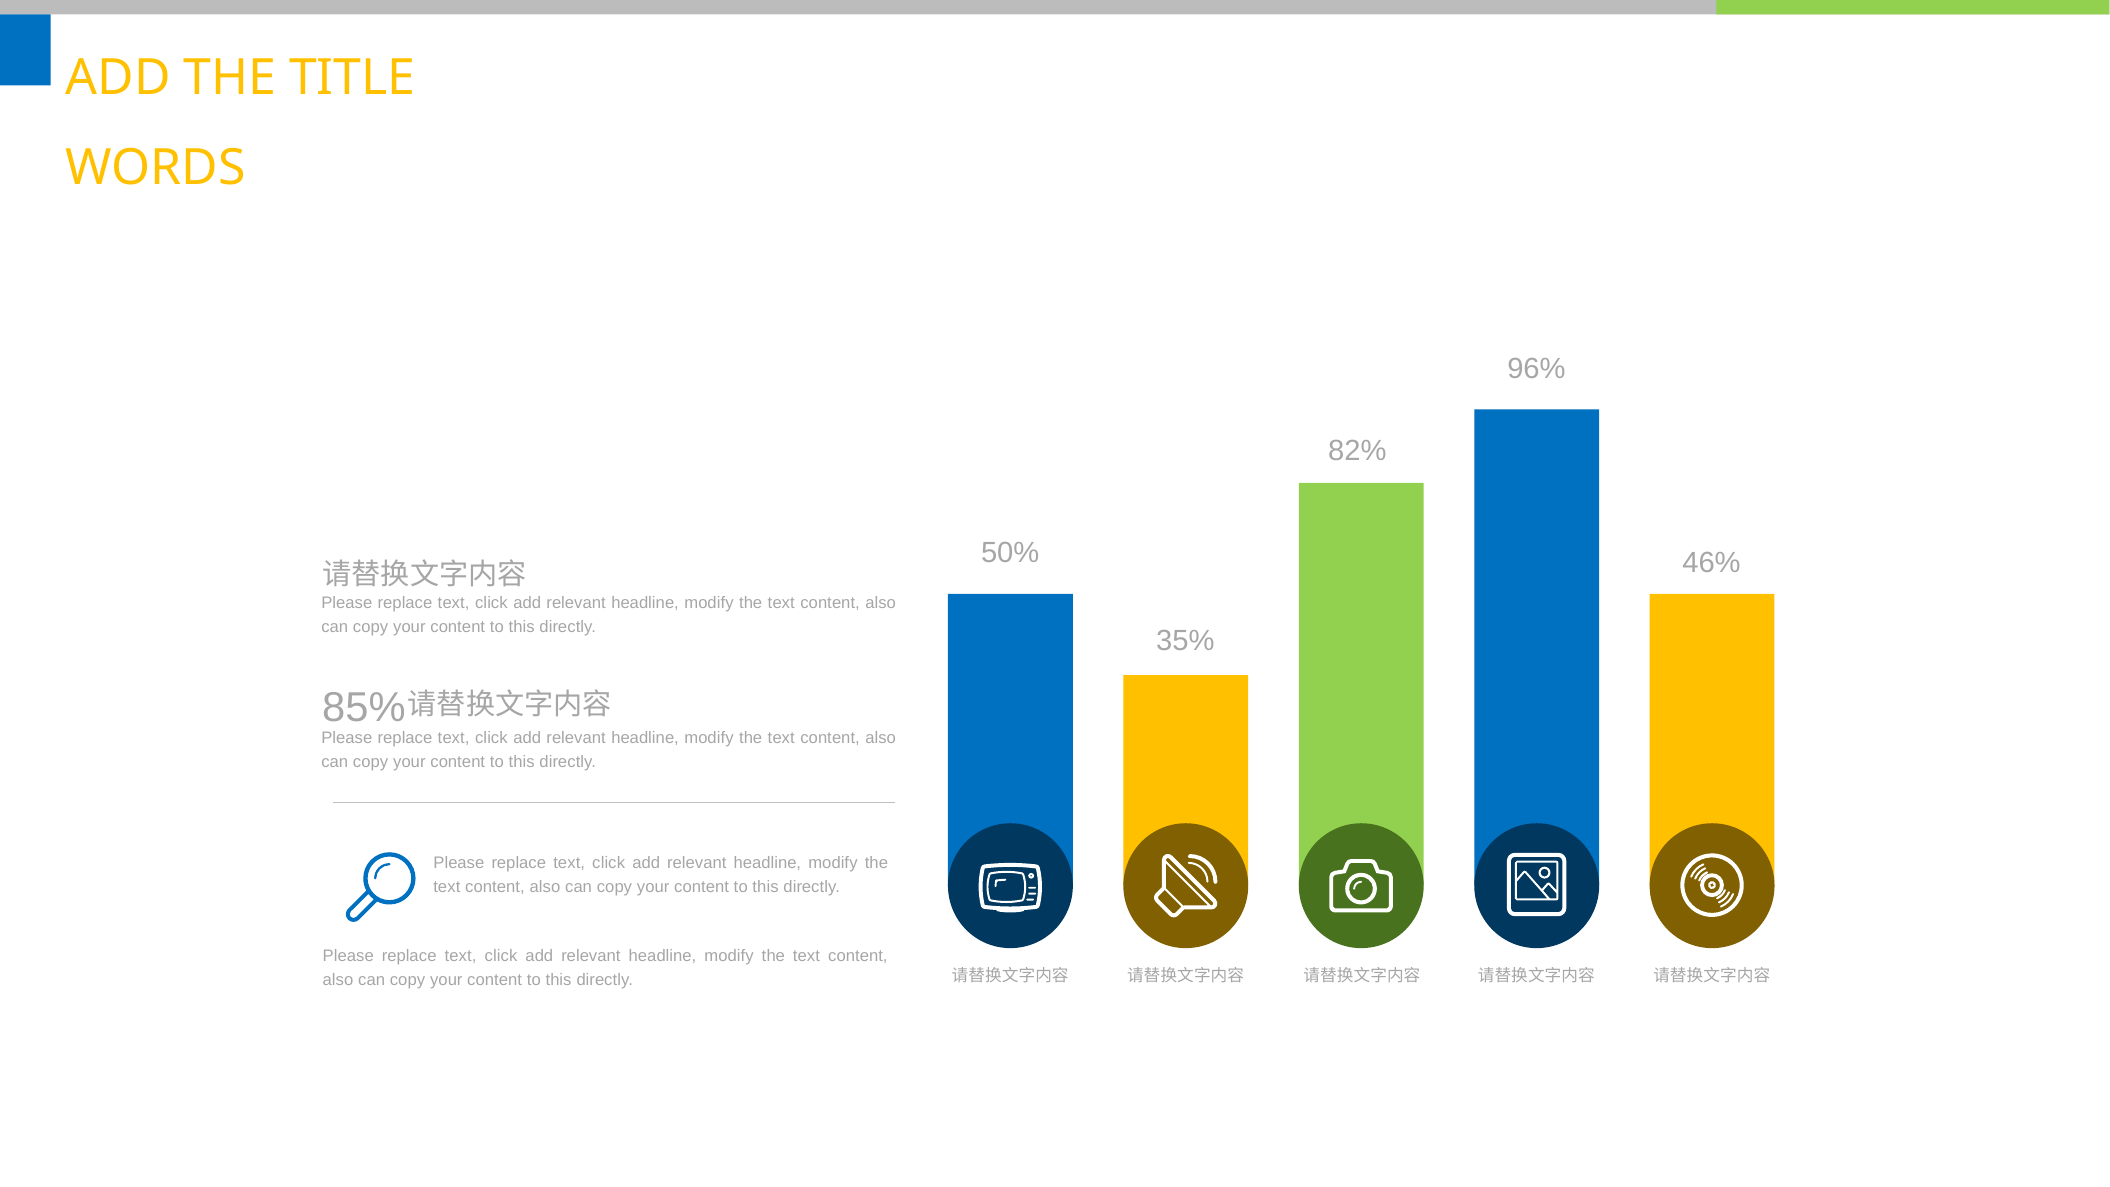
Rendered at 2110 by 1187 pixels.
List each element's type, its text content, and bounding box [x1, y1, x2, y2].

text_box [947, 593, 1074, 875]
text_box [1473, 408, 1600, 875]
text_box ADD THE TITLE WORDS [50, 7, 583, 202]
text_box [1298, 482, 1425, 876]
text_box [1680, 853, 1744, 917]
text_box Please replace text, click add relevant headline, modify the text content, also can copy your content to this directly. [322, 941, 889, 989]
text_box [345, 852, 416, 922]
text_box 85% [322, 669, 406, 723]
text_box Please replace text, click add relevant headline, modify the text content, also can copy your content to this directly. [433, 847, 889, 896]
text_box Please replace text, click add relevant headline, modify the text content, also can copy your content to this directly. [321, 588, 897, 637]
text_box 82% [1328, 424, 1387, 467]
text_box 请替换文字内容 [951, 961, 1070, 985]
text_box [978, 862, 1043, 913]
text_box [1506, 852, 1567, 917]
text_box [1153, 853, 1218, 918]
text_box [1649, 593, 1776, 877]
text_box 请替换文字内容 [407, 678, 686, 721]
text_box 请替换文字内容 [322, 548, 528, 588]
text_box Please replace text, click add relevant headline, modify the text content, also can copy your content to this directly. [321, 723, 897, 772]
text_box 96% [1507, 341, 1566, 384]
text_box [1122, 674, 1249, 876]
text_box [1122, 822, 1250, 950]
text_box [1473, 822, 1601, 950]
text_box 35% [1156, 614, 1215, 657]
text_box [1297, 822, 1425, 950]
text_box [946, 822, 1074, 950]
text_box 50% [980, 526, 1040, 569]
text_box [1329, 858, 1393, 913]
text_box 请替换文字内容 [1653, 960, 1771, 985]
text_box 46% [1682, 536, 1742, 579]
text_box 请替换文字内容 [1477, 960, 1596, 985]
text_box 请替换文字内容 [1127, 961, 1245, 985]
text_box [1648, 822, 1776, 950]
text_box 请替换文字内容 [1303, 961, 1421, 985]
